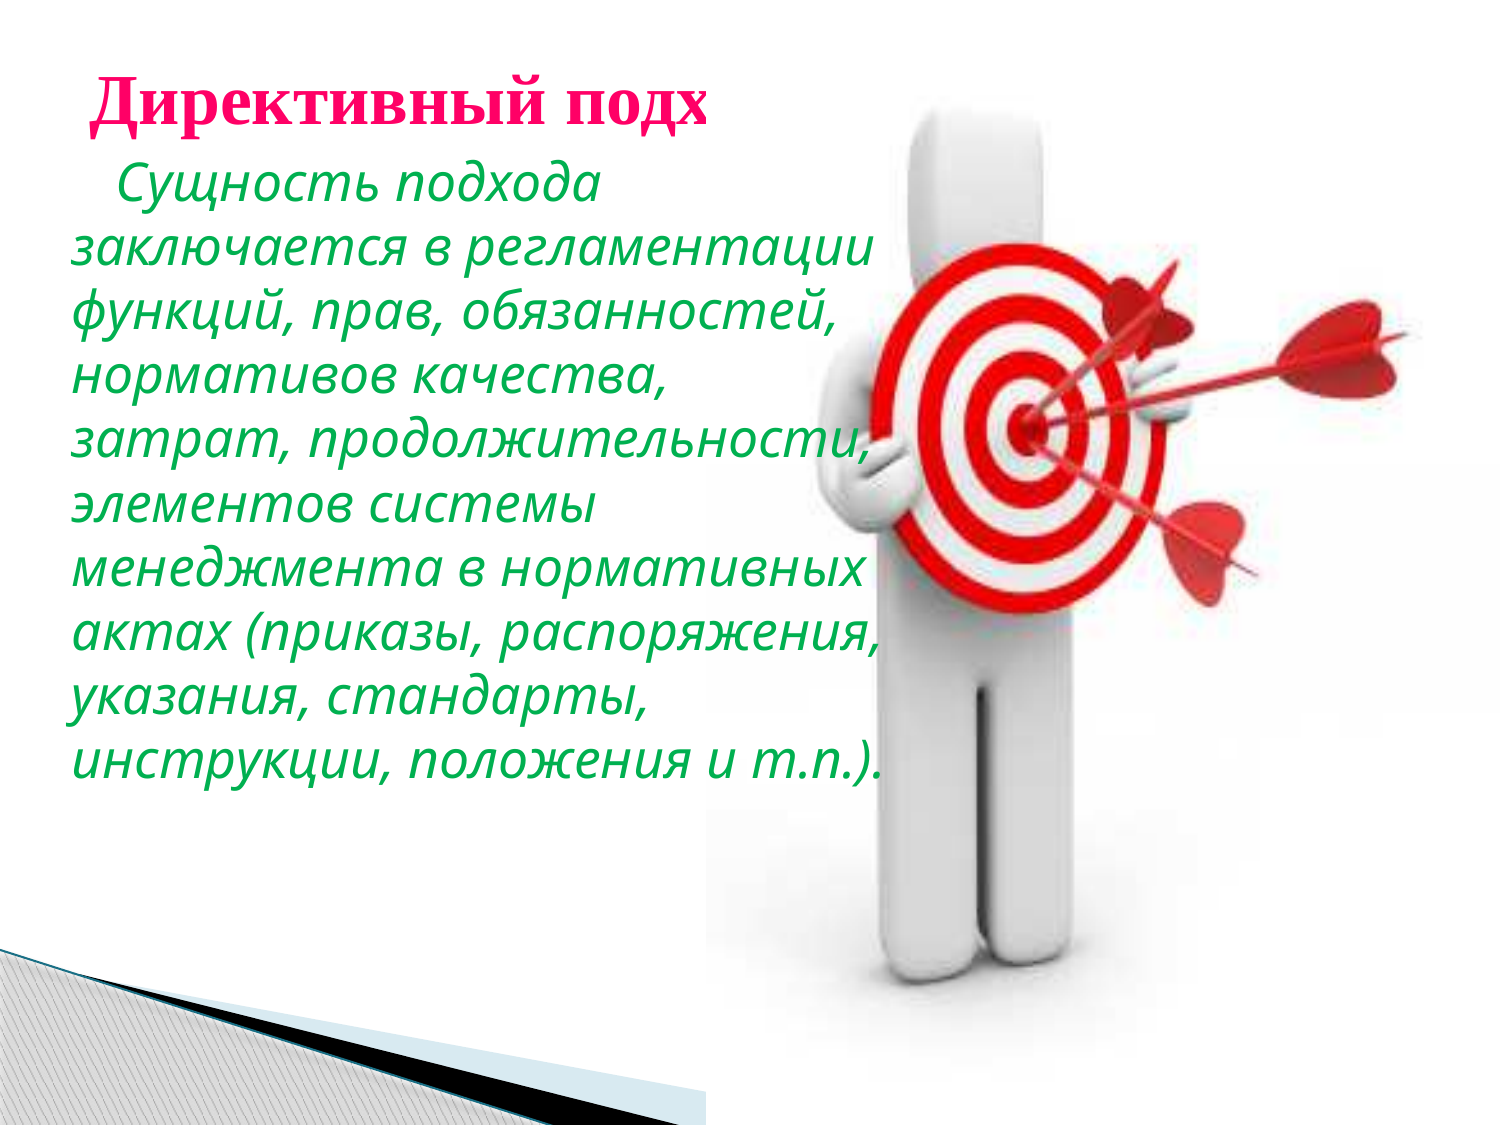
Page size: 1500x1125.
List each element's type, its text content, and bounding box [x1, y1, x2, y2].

title Директивный подход [75, 45, 700, 140]
picture [706, 0, 1500, 1125]
text_box Сущность подхода заключается в регламентации функций, прав, обязанностей, нормативов качества, затрат, продолжительности, элементов системы менеджмента в нормативных актах (приказы, распоряжения, указания, стандарты, инструкции, положения и т.п.). [0, 140, 700, 1020]
